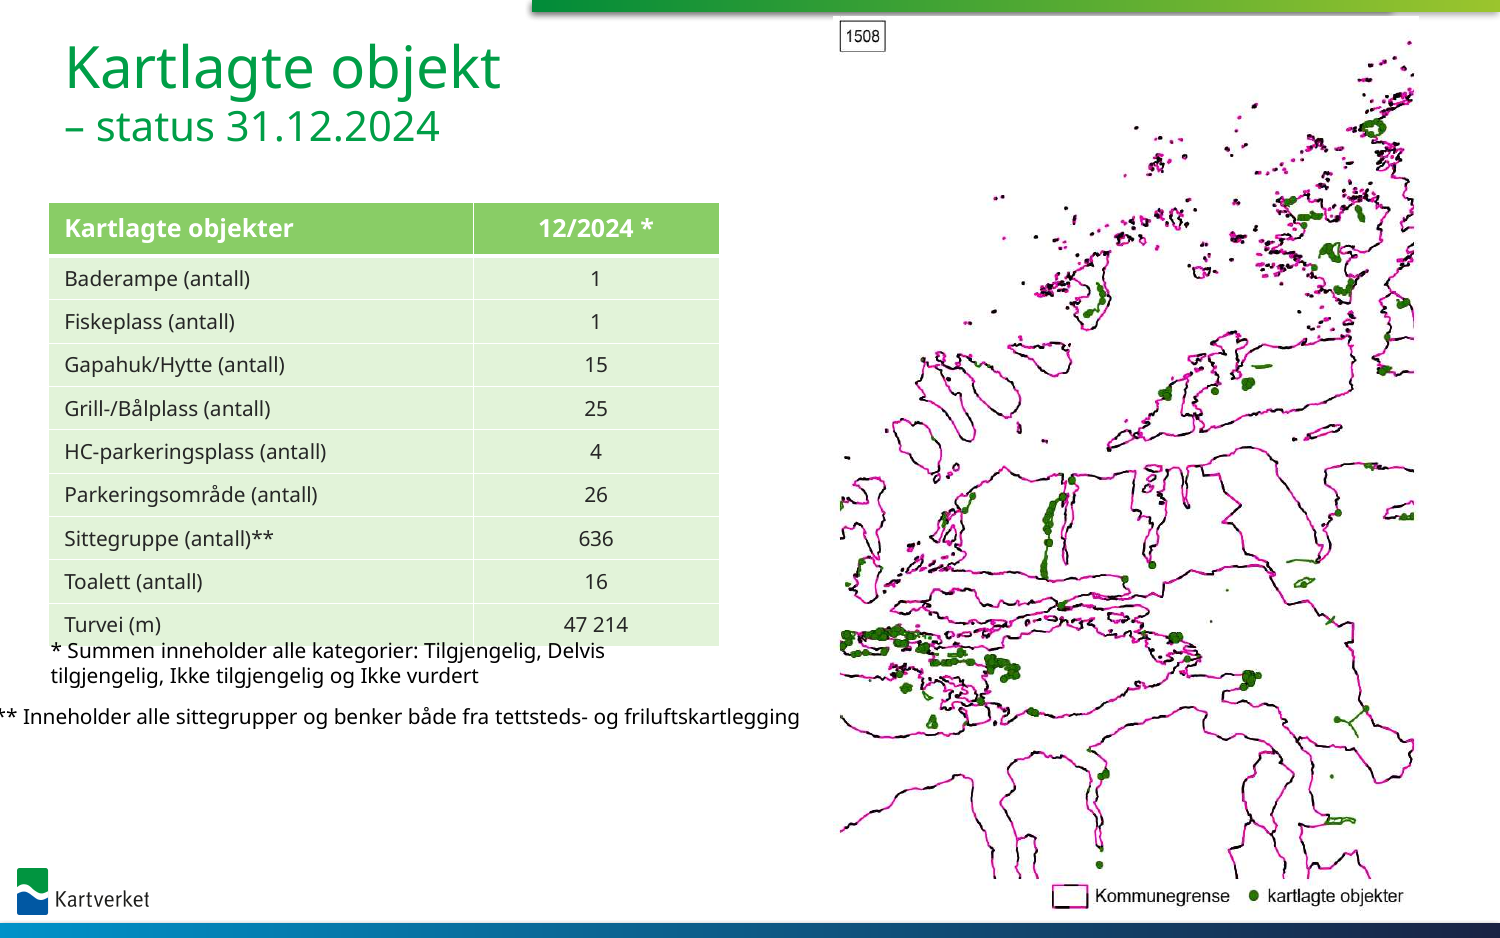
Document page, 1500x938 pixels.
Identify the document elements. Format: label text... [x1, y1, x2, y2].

table_header Kartlagte objekter [49, 203, 473, 254]
text_box Kartlagte objekt – status 31.12.2024 [1424, 26, 1431, 158]
table_cell 636 [474, 517, 719, 559]
table_cell 47 214 [474, 604, 719, 630]
table_cell 15 [474, 344, 719, 386]
table_cell 1 [474, 258, 719, 299]
table_cell Baderampe (antall) [49, 258, 473, 299]
table_cell 16 [474, 560, 719, 603]
table_cell HC-parkeringsplass (antall) [49, 430, 473, 473]
table_cell Parkeringsområde (antall) [49, 474, 473, 516]
table_cell Fiskeplass (antall) [49, 300, 473, 343]
table_cell 1 [474, 300, 719, 343]
picture [833, 16, 1419, 913]
table_header 12/2024 * [474, 203, 719, 254]
table_cell Sittegruppe (antall)** [49, 517, 473, 559]
table_cell Grill-/Bålplass (antall) [49, 387, 473, 429]
text_box Kartlagte objekt – status 31.12.2024 [49, 26, 828, 158]
table_cell 4 [474, 430, 719, 473]
table_cell Gapahuk/Hytte (antall) [49, 344, 473, 386]
table_cell Toalett (antall) [49, 560, 473, 603]
text_box * Summen inneholder alle kategorier: Tilgjengelig, Delvis tilgjengelig, Ikke tilgjengelig og Ikke vurdert [35, 630, 721, 696]
text_box ** Inneholder alle sittegrupper og benker både fra tettsteds- og friluftskartlegging [0, 696, 815, 736]
table_cell 25 [474, 387, 719, 429]
table_cell 26 [474, 474, 719, 516]
table_cell Turvei (m) [49, 604, 473, 630]
